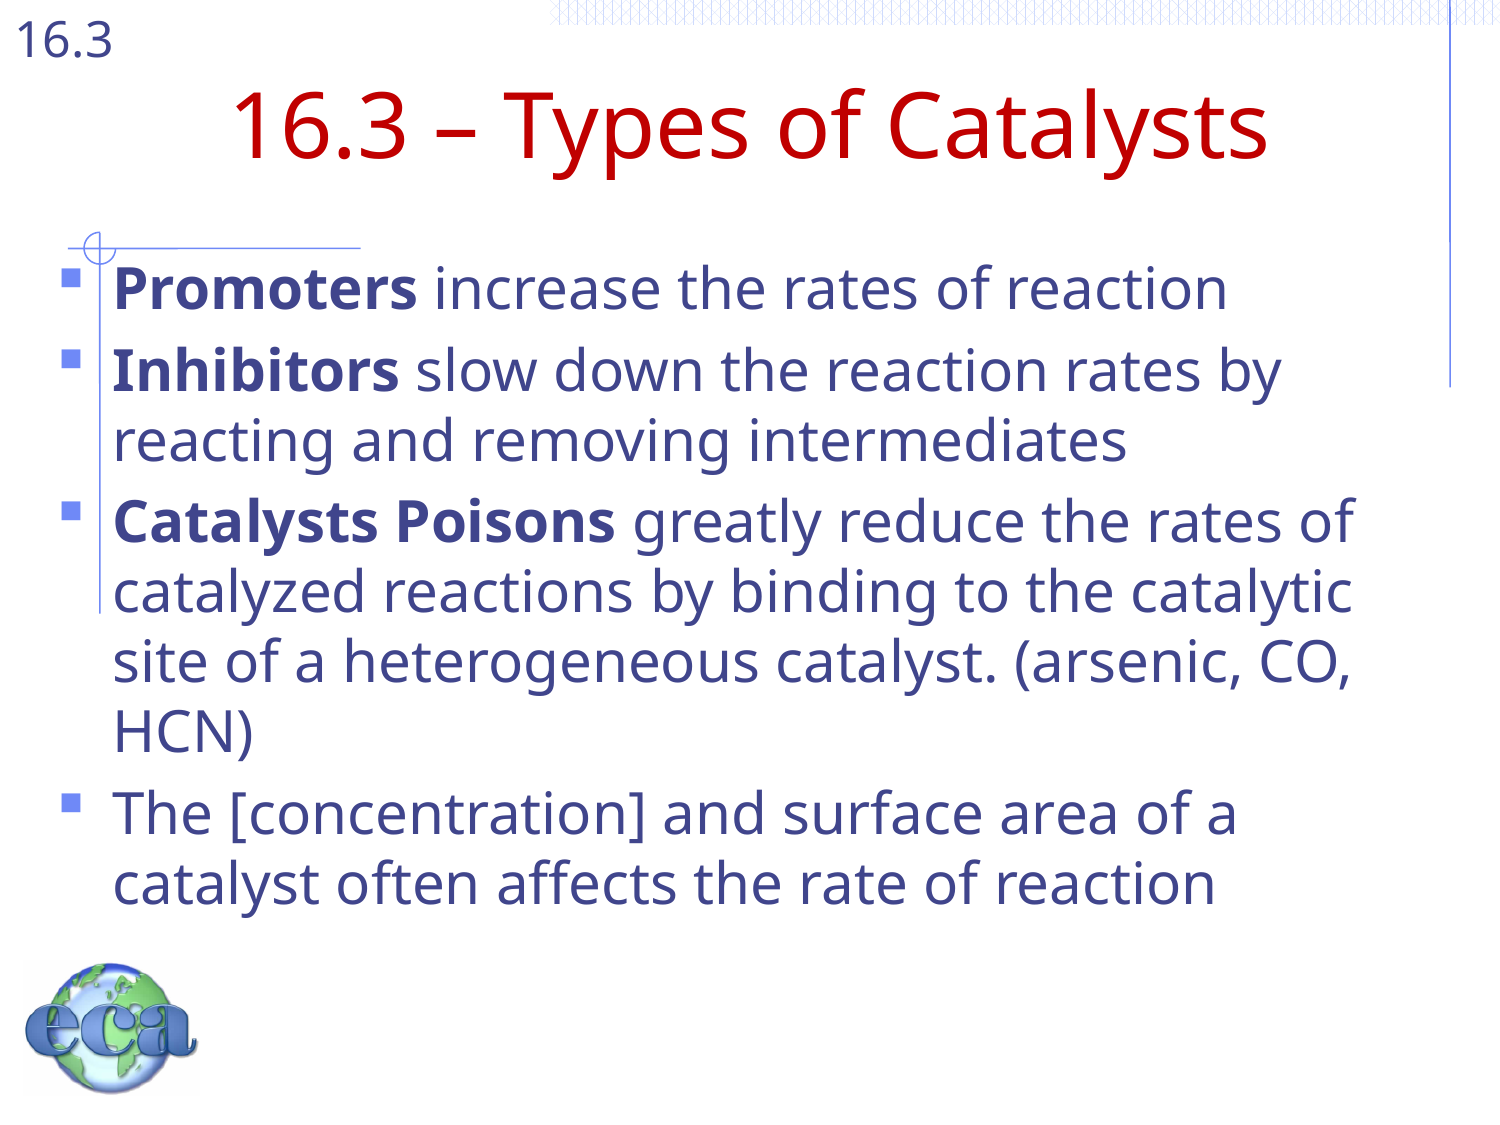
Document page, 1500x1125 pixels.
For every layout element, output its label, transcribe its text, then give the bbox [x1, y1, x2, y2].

title 16.3 – Types of Catalysts [17, 49, 1483, 185]
picture [23, 960, 200, 1096]
list Promoters increase the rates of reaction Inhibitors slow down the reaction rates by reacting and removing intermediates Catalysts Poisons greatly reduce the rates of catalyzed reactions by binding to the catalytic site of a heterogeneous catalyst. (arsenic, CO, HCN) The [concentration] and surface area of a catalyst often affects the rate of reaction [41, 243, 1471, 965]
